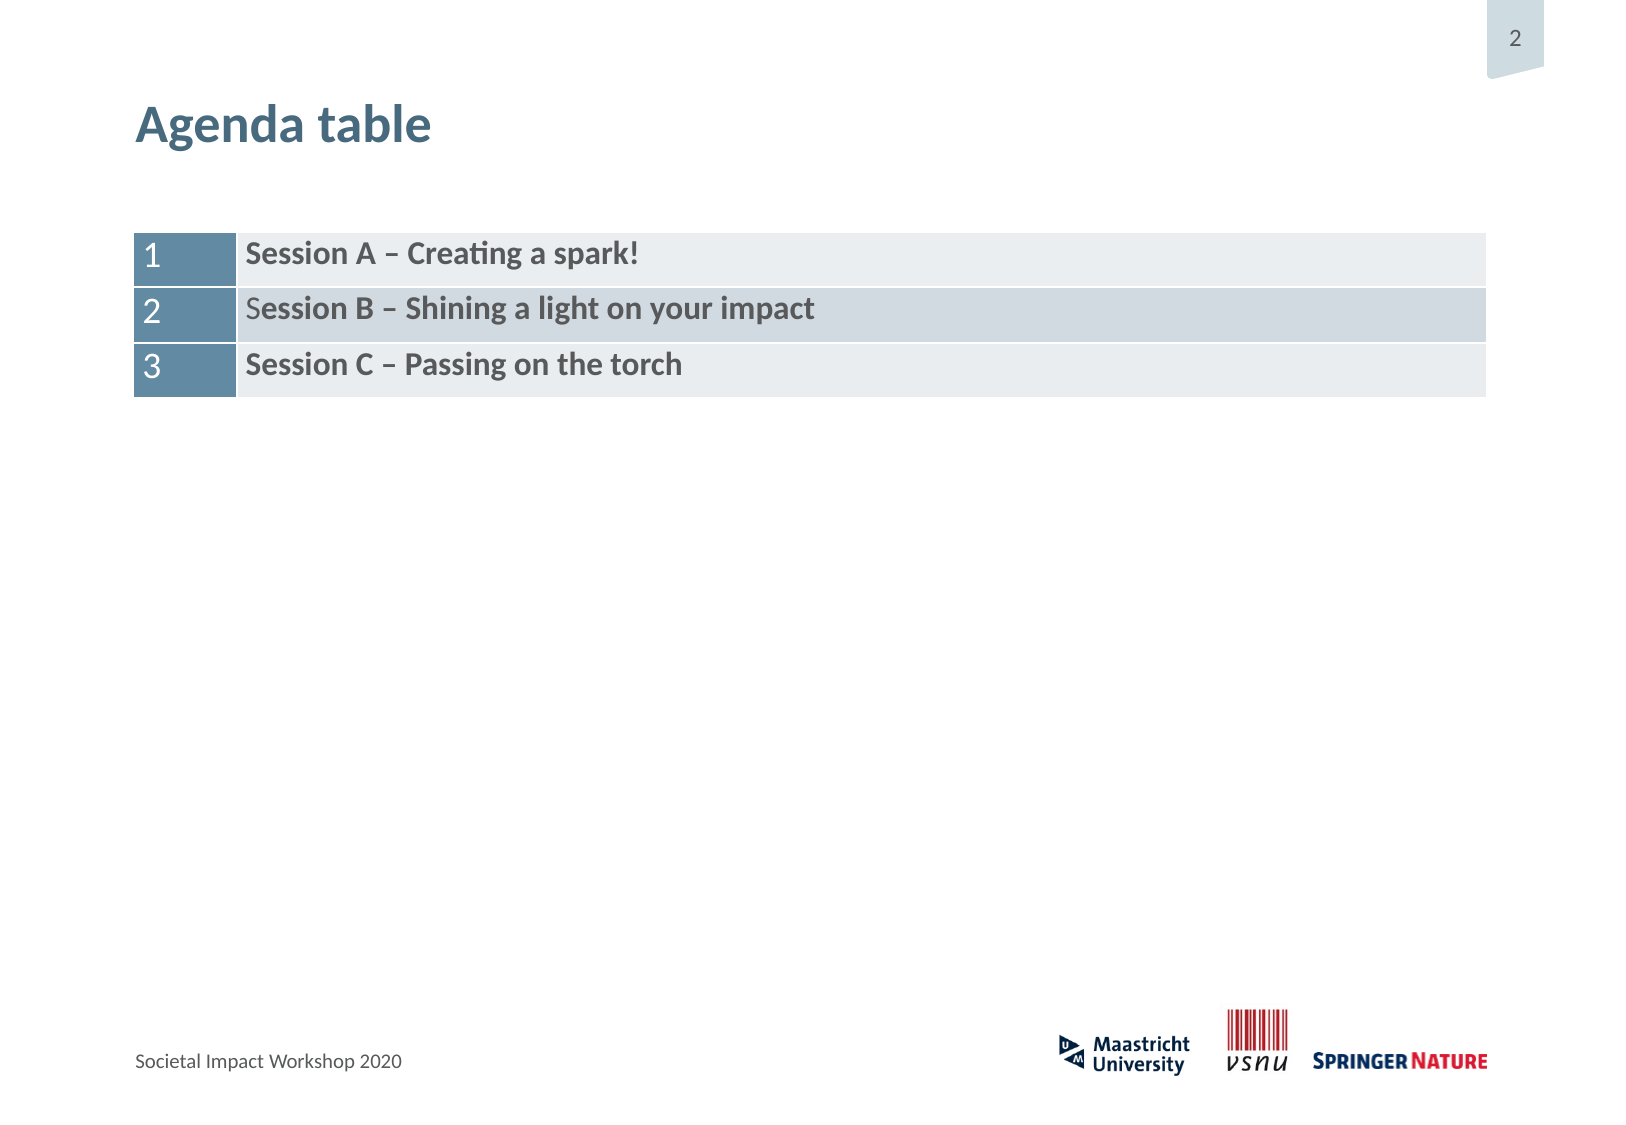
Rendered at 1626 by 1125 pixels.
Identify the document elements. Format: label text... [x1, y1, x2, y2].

table_cell Session B – Shining a light on your impact [238, 288, 1486, 342]
table_cell Session C – Passing on the torch [238, 344, 1486, 397]
table_header 1 [134, 233, 236, 286]
table_header Session A – Creating a spark! [238, 233, 1486, 286]
table_cell 2 [134, 288, 236, 342]
picture [1219, 1003, 1294, 1077]
text_box Agenda table [135, 88, 1487, 149]
table_cell 3 [134, 344, 236, 397]
picture [1057, 1034, 1191, 1077]
picture [1313, 1052, 1487, 1069]
